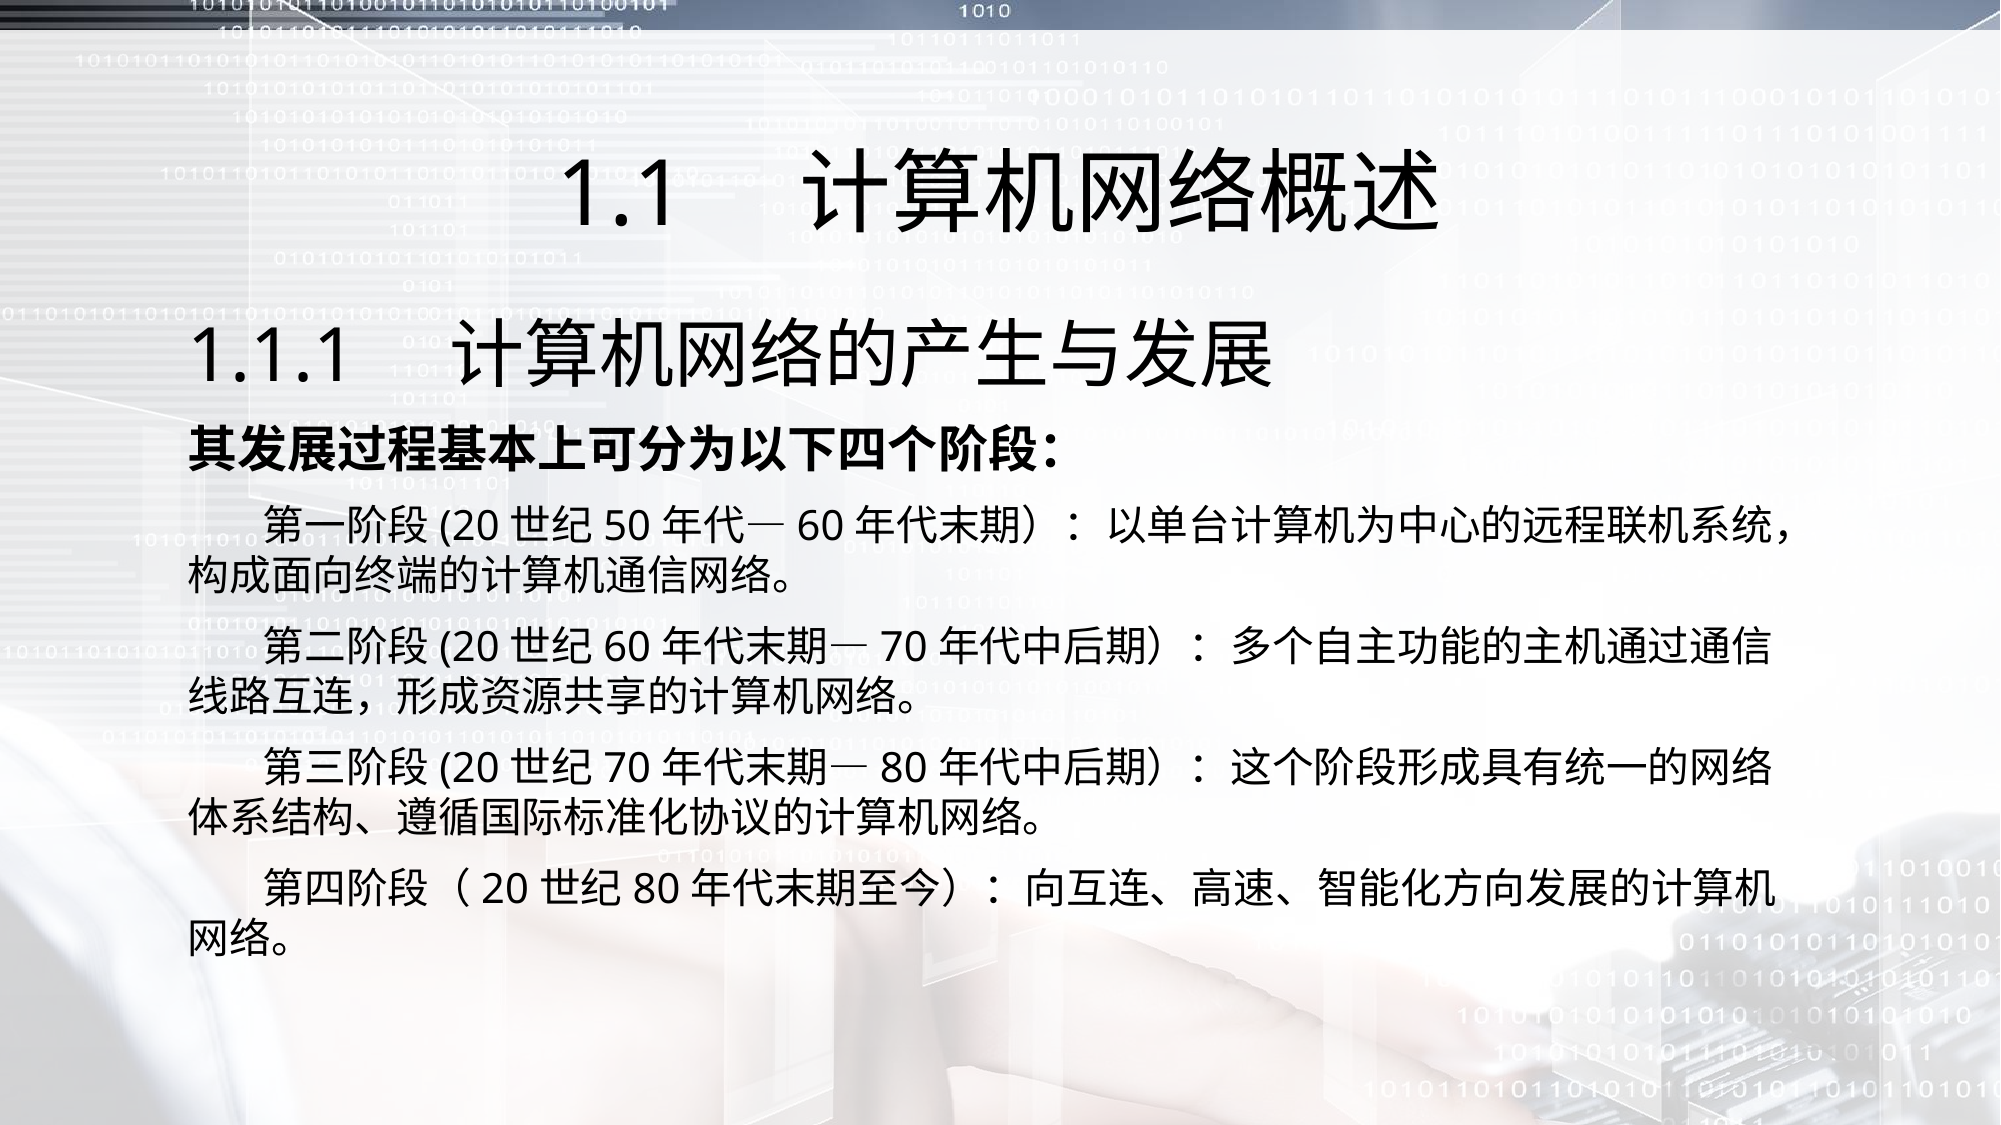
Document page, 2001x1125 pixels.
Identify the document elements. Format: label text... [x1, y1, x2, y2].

picture [0, 0, 2000, 30]
title 1.1 计算机网络概述 [154, 114, 1845, 278]
list 1.1.1 计算机网络的产生与发展 其发展过程基本上可分为以下四个阶段： 第一阶段(20世纪50年代—60年代末期）：以单台计算机为中心的远程联机系统，构成面向终端的计算机通信网络。 第二阶段(20世纪60年代末期—70年代中后期）：多个自主功能的主机通过通信线路互连，形成资源共享的计算机网络。 第三阶段(20世纪70年代末期—80年代中后期）：这个阶段形成具有统一的网络体系结构、遵循国际标准化协议的计算机网络。 第四阶段（20世纪80年代末期至今）：向互连、高速、智能化方向发展的计算机网络。 [172, 299, 1825, 1037]
